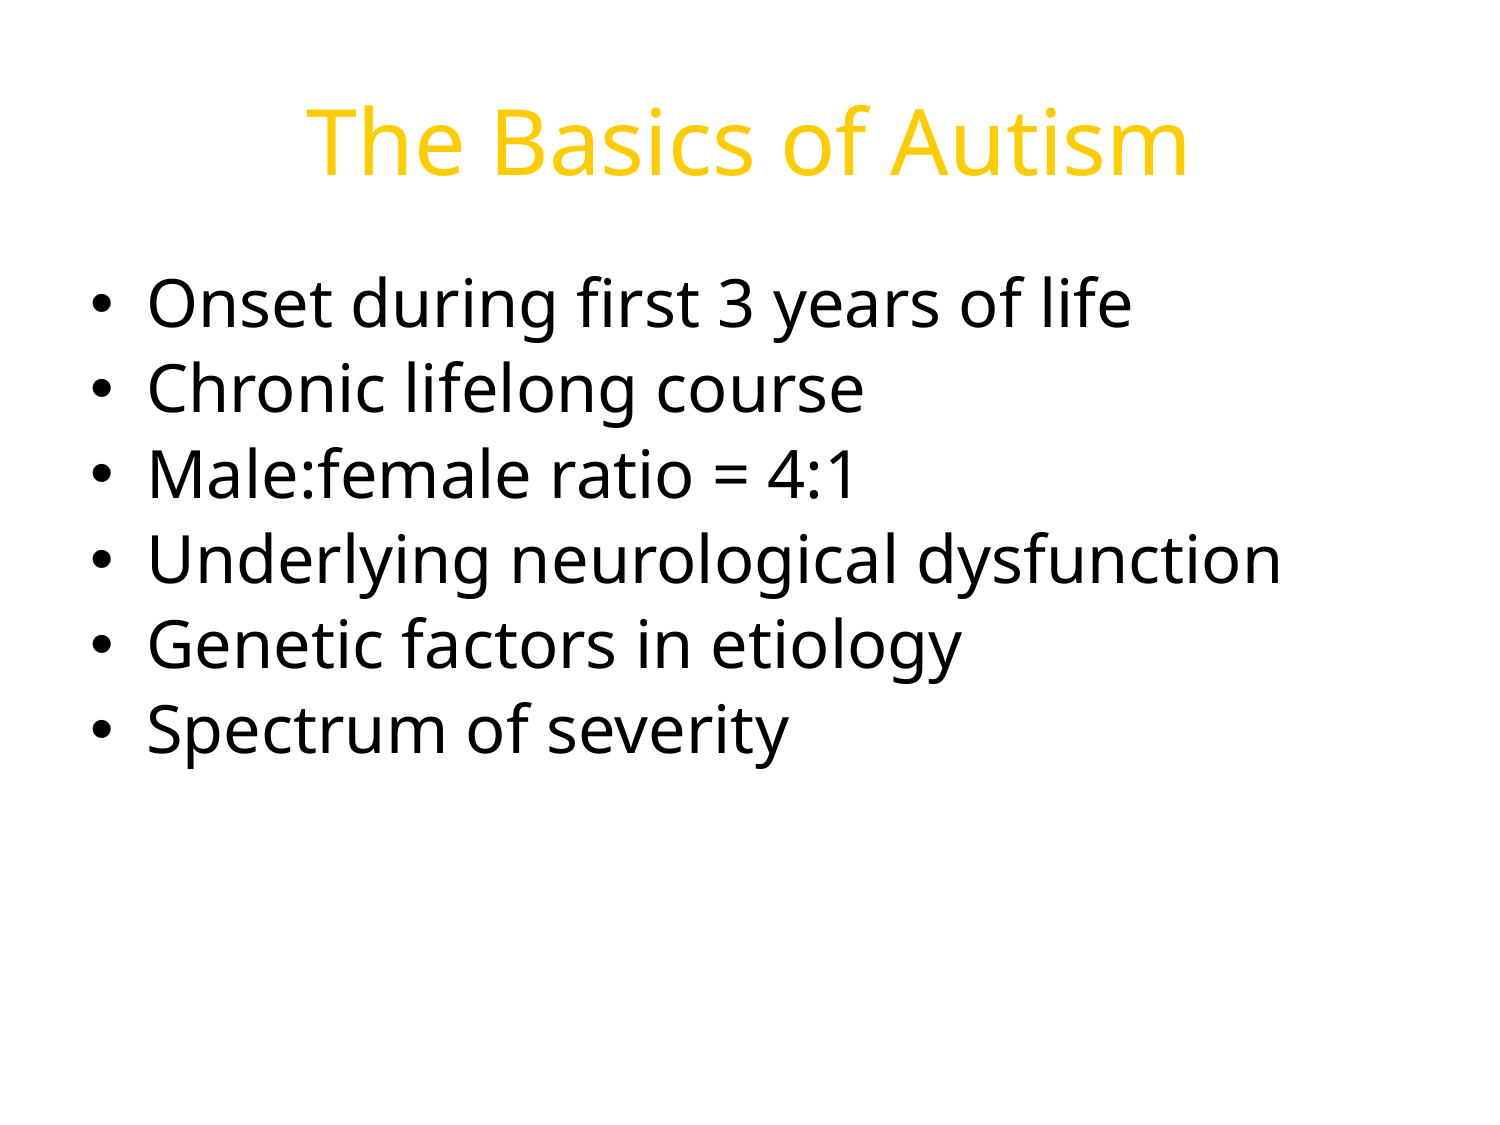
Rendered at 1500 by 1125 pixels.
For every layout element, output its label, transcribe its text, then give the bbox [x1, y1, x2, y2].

list Onset during first 3 years of life Chronic lifelong course Male:female ratio = 4:1 Underlying neurological dysfunction Genetic factors in etiology Spectrum of severity [75, 262, 1425, 1005]
title The Basics of Autism [75, 45, 1425, 233]
